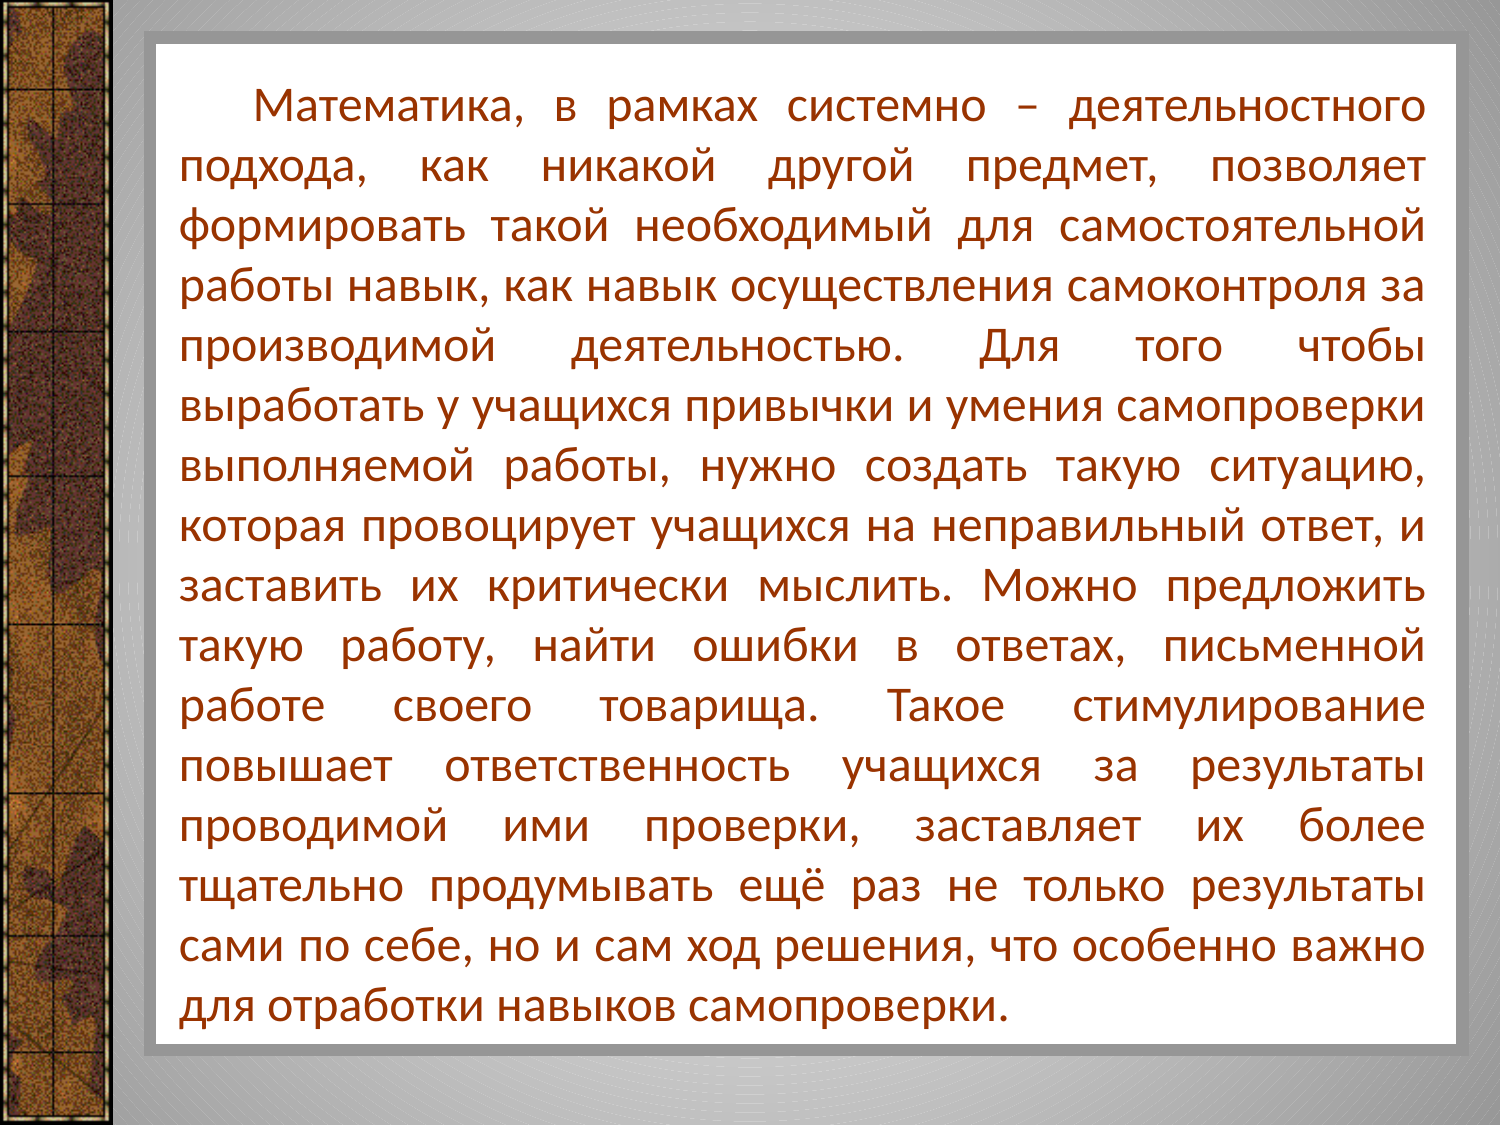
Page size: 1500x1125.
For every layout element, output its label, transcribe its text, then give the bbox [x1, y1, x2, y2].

picture [0, 0, 113, 1125]
text_box Математика, в рамках системно – деятельностного подхода, как никакой другой предмет, позволяет формировать такой необходимый для самостоятельной работы навык, как навык осуществления самоконтроля за производимой деятельностью. Для того чтобы выработать у учащихся привычки и умения самопроверки выполняемой работы, нужно создать такую ситуацию, которая провоцирует учащихся на неправильный ответ, и заставить их критически мыслить. Можно предложить такую работу, найти ошибки в ответах, письменной работе своего товарища. Такое стимулирование повышает ответственность учащихся за результаты проводимой ими проверки, заставляет их более тщательно продумывать ещё раз не только результаты сами по себе, но и сам ход решения, что особенно важно для отработки навыков самопроверки. [163, 63, 1442, 1039]
